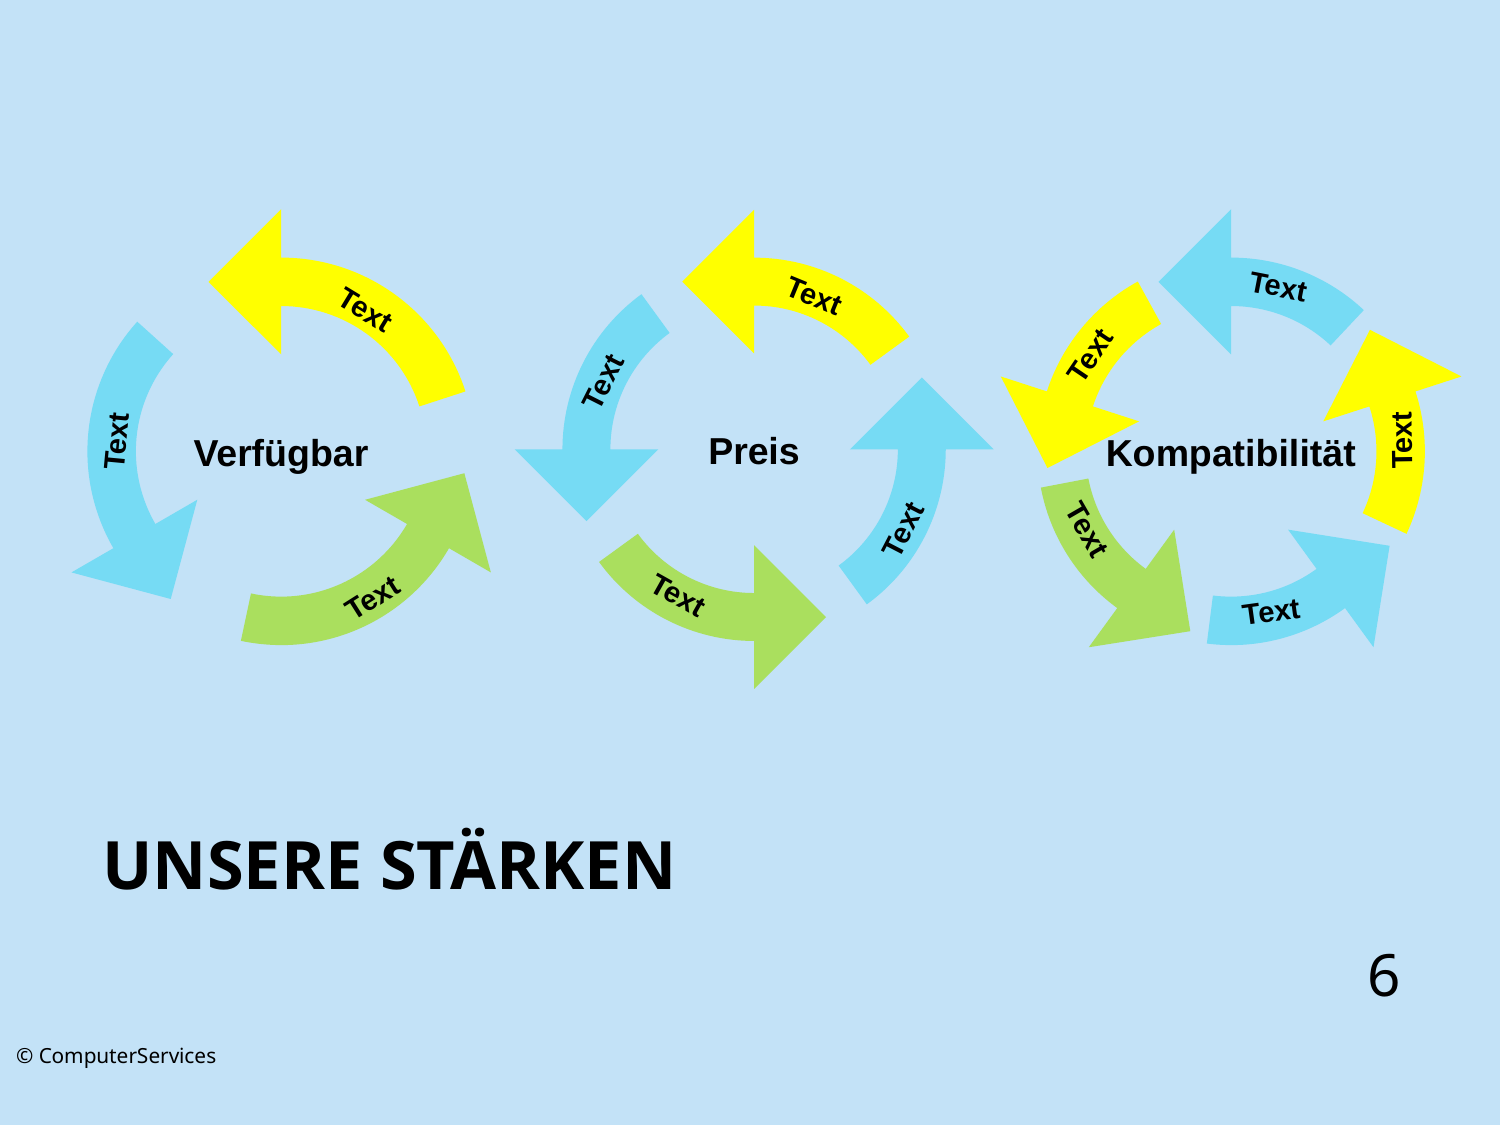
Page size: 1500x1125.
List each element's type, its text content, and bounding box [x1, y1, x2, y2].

slide_number 6 [1275, 915, 1416, 1025]
footer © ComputerServices [1, 1035, 955, 1125]
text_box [74, 257, 476, 646]
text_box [1037, 244, 1426, 646]
title Unsere Stärken [87, 737, 1163, 988]
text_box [562, 255, 947, 642]
